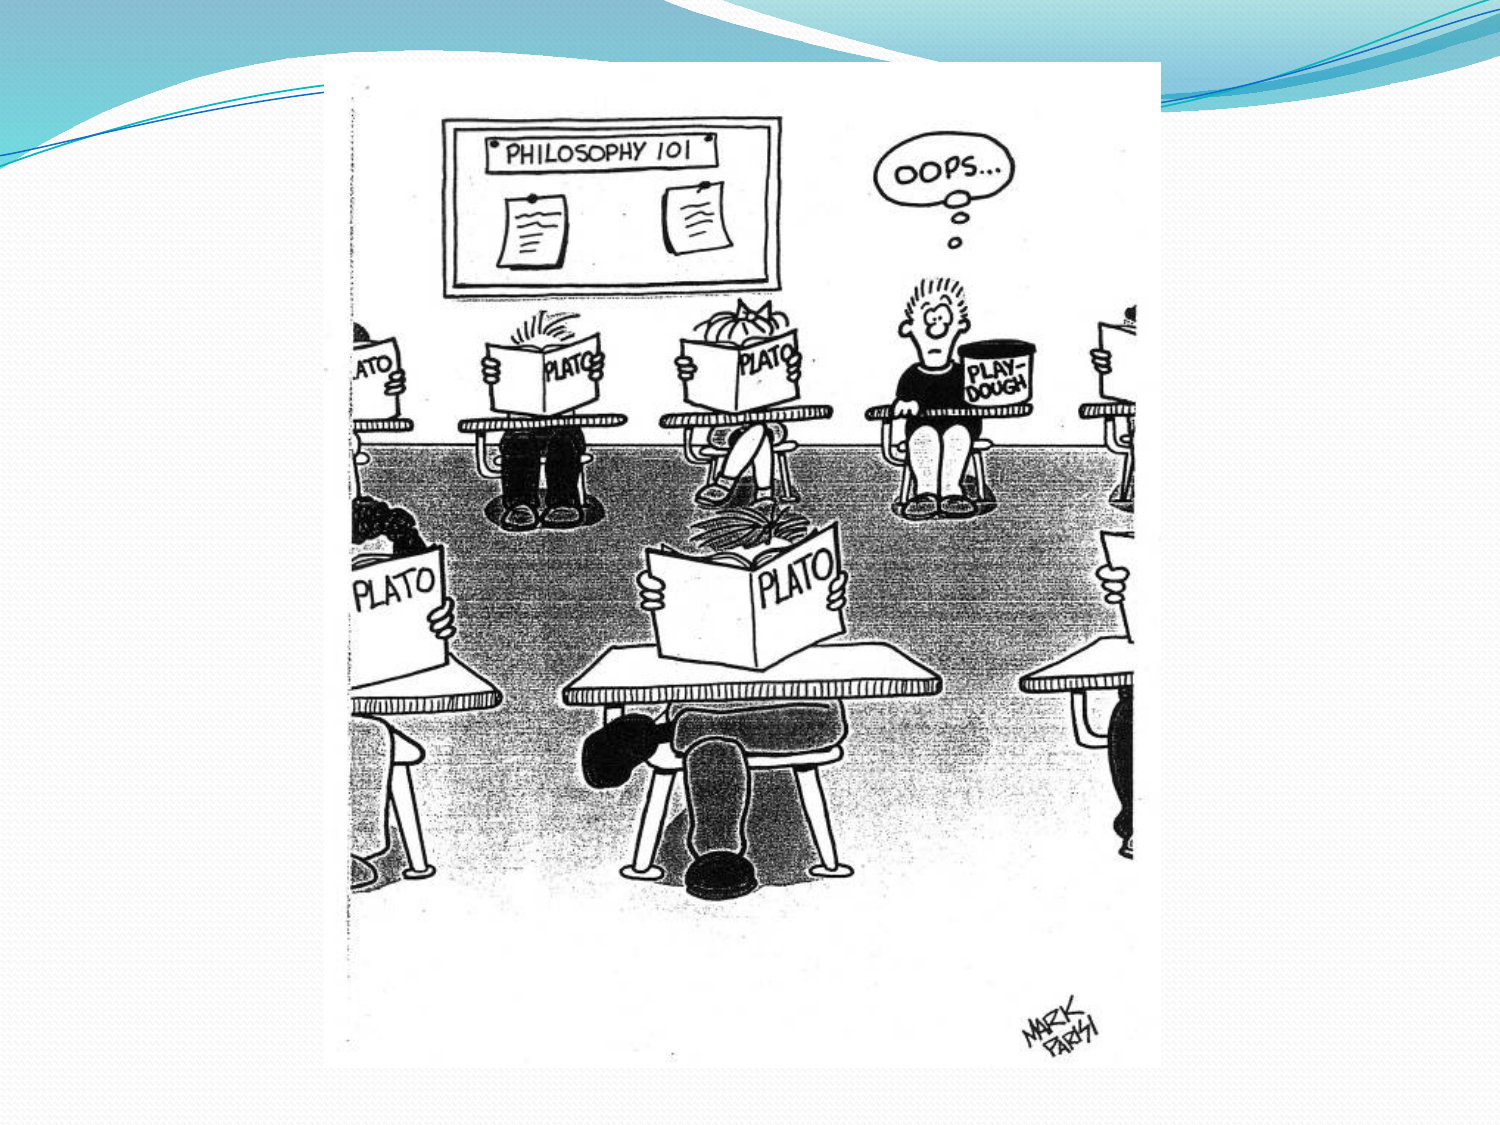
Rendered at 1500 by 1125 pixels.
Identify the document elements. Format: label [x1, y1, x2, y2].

list [324, 62, 1161, 1068]
